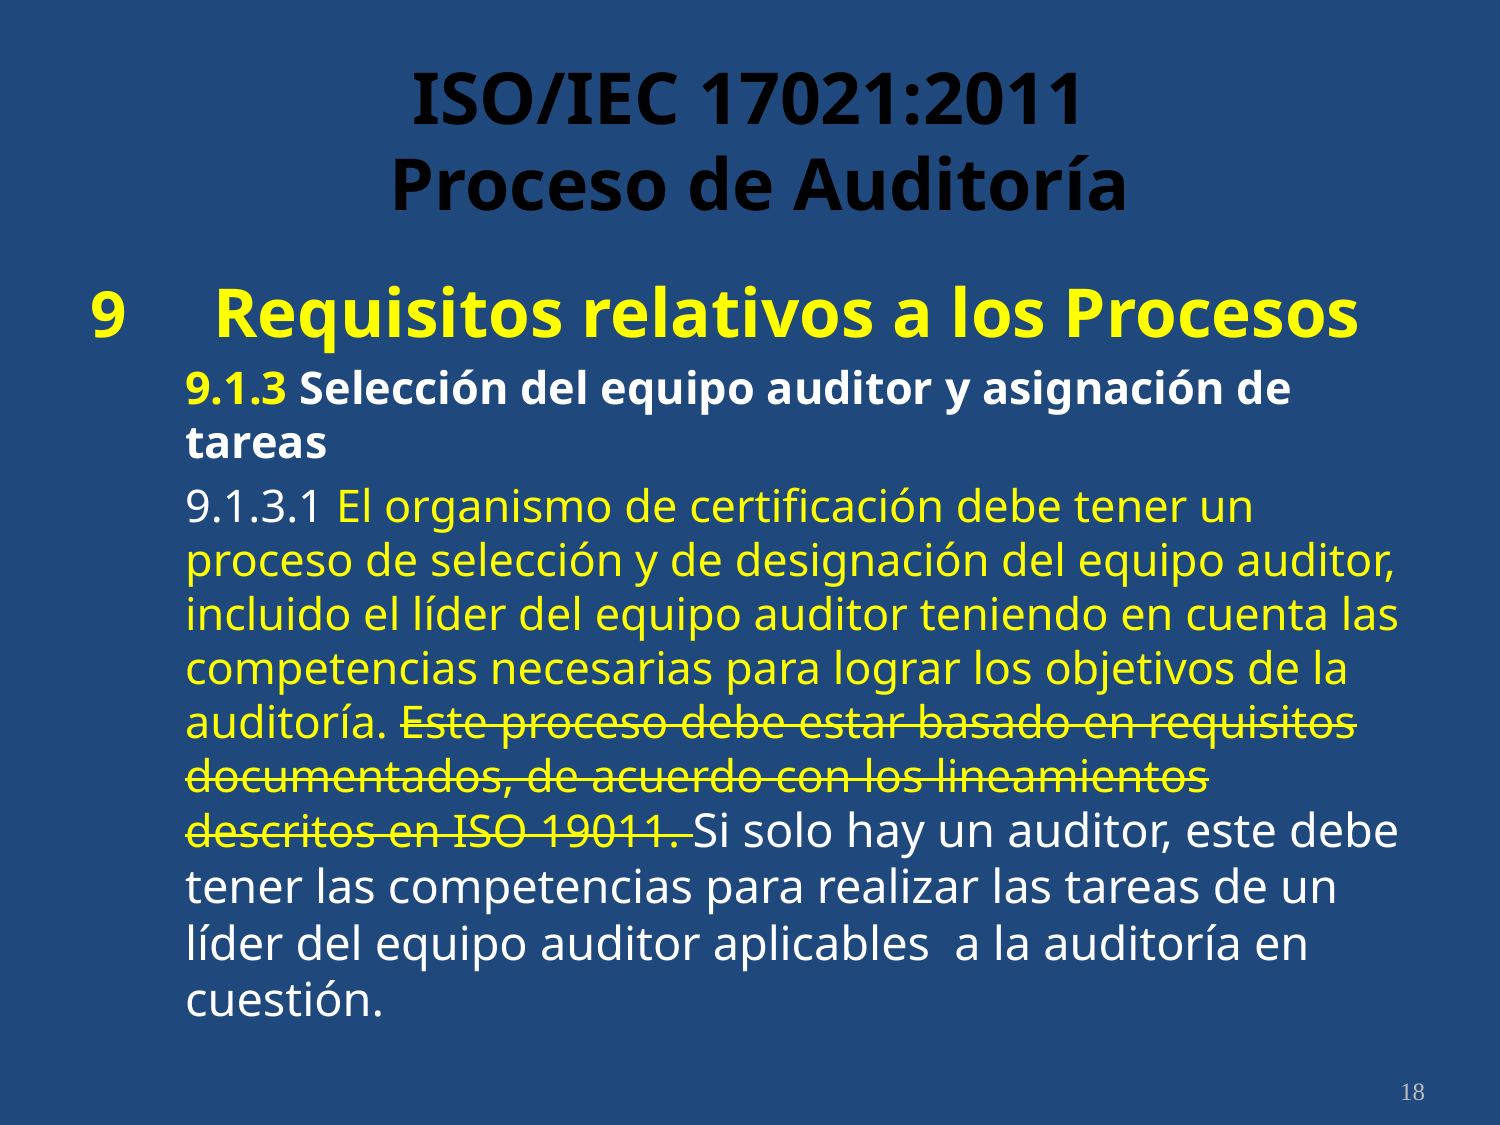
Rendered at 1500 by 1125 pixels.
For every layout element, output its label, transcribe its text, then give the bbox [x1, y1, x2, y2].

slide_number 18 [1299, 1052, 1425, 1113]
title ISO/IEC 17021:2011 Proceso de Auditoría [75, 45, 1425, 233]
list 9 Requisitos relativos a los Procesos 9.1.3 Selección del equipo auditor y asignación de tareas 9.1.3.1 El organismo de certificación debe tener un proceso de selección y de designación del equipo auditor, incluido el líder del equipo auditor teniendo en cuenta las competencias necesarias para lograr los objetivos de la auditoría. Este proceso debe estar basado en requisitos documentados, de acuerdo con los lineamientos descritos en ISO 19011. Si solo hay un auditor, este debe tener las competencias para realizar las tareas de un líder del equipo auditor aplicables a la auditoría en cuestión. [74, 262, 1426, 1036]
